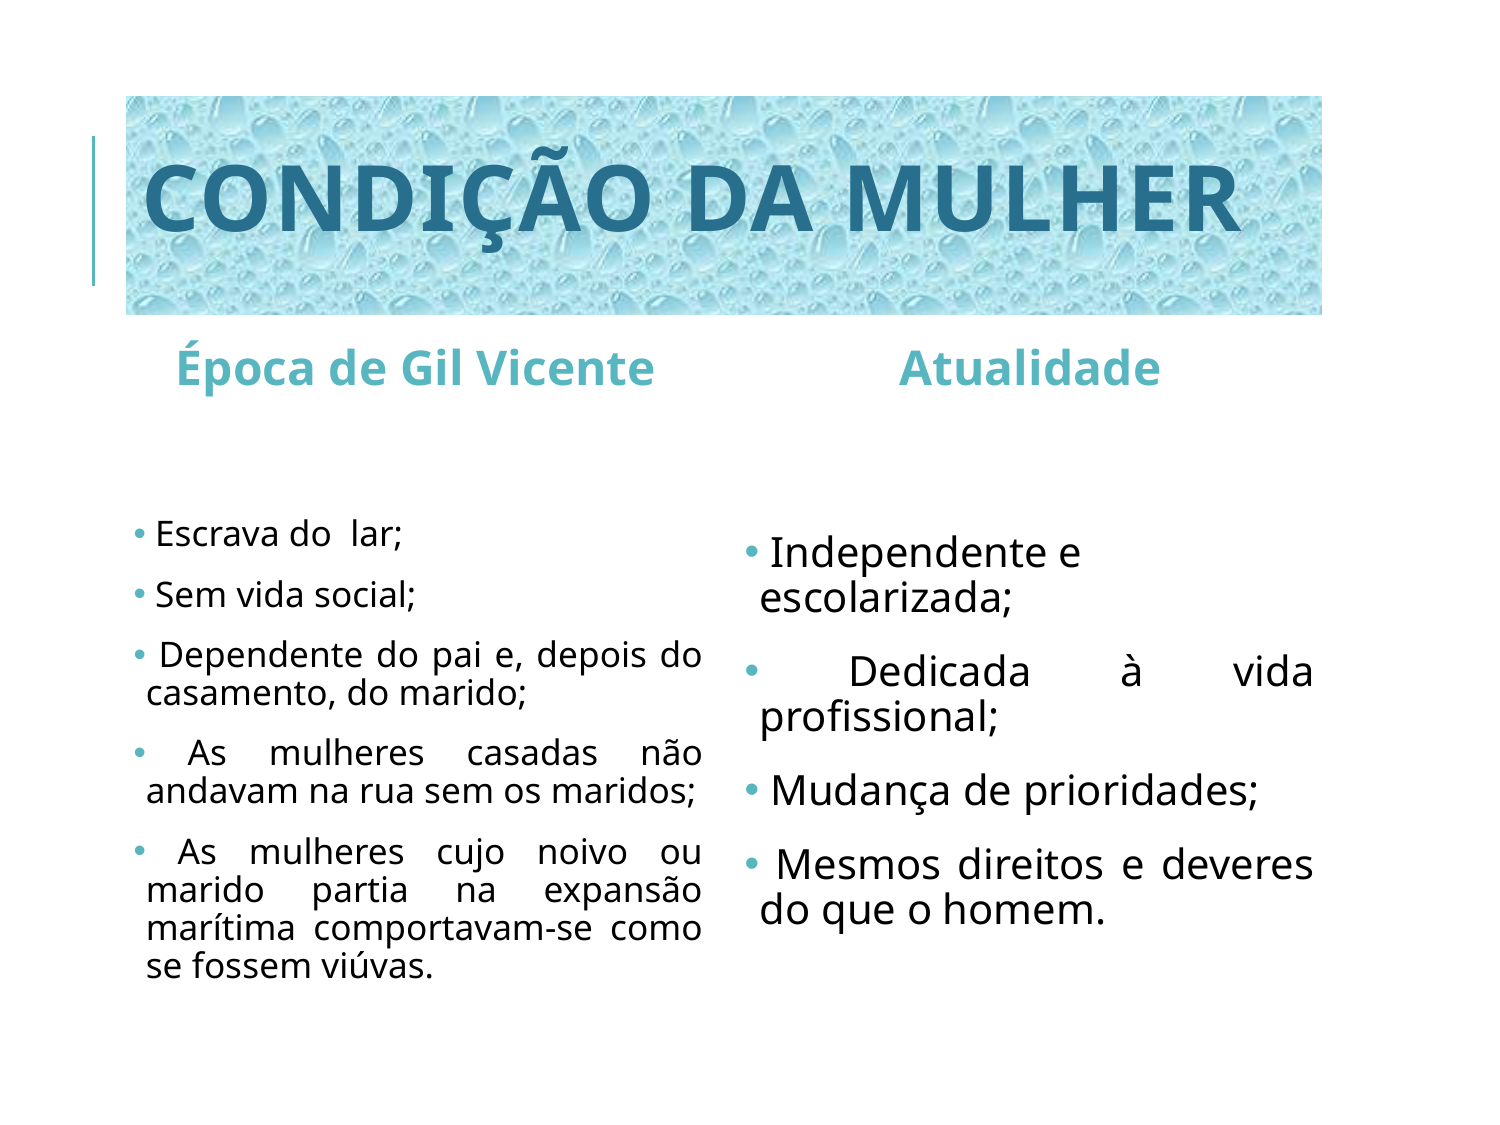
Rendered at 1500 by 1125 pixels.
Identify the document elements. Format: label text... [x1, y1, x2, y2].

title CONDIÇÃO DA MULHER [126, 96, 1322, 315]
list Escrava do lar; Sem vida social; Dependente do pai e, depois do casamento, do marido; As mulheres casadas não andavam na rua sem os maridos; As mulheres cujo noivo ou marido partia na expansão marítima comportavam-se como se fossem viúvas. [126, 444, 711, 1035]
list Atualidade [738, 302, 1324, 438]
list Independente e escolarizada; Dedicada à vida profissional; Mudança de prioridades; Mesmos direitos e deveres do que o homem. [737, 444, 1323, 1035]
list Época de Gil Vicente [123, 302, 709, 438]
